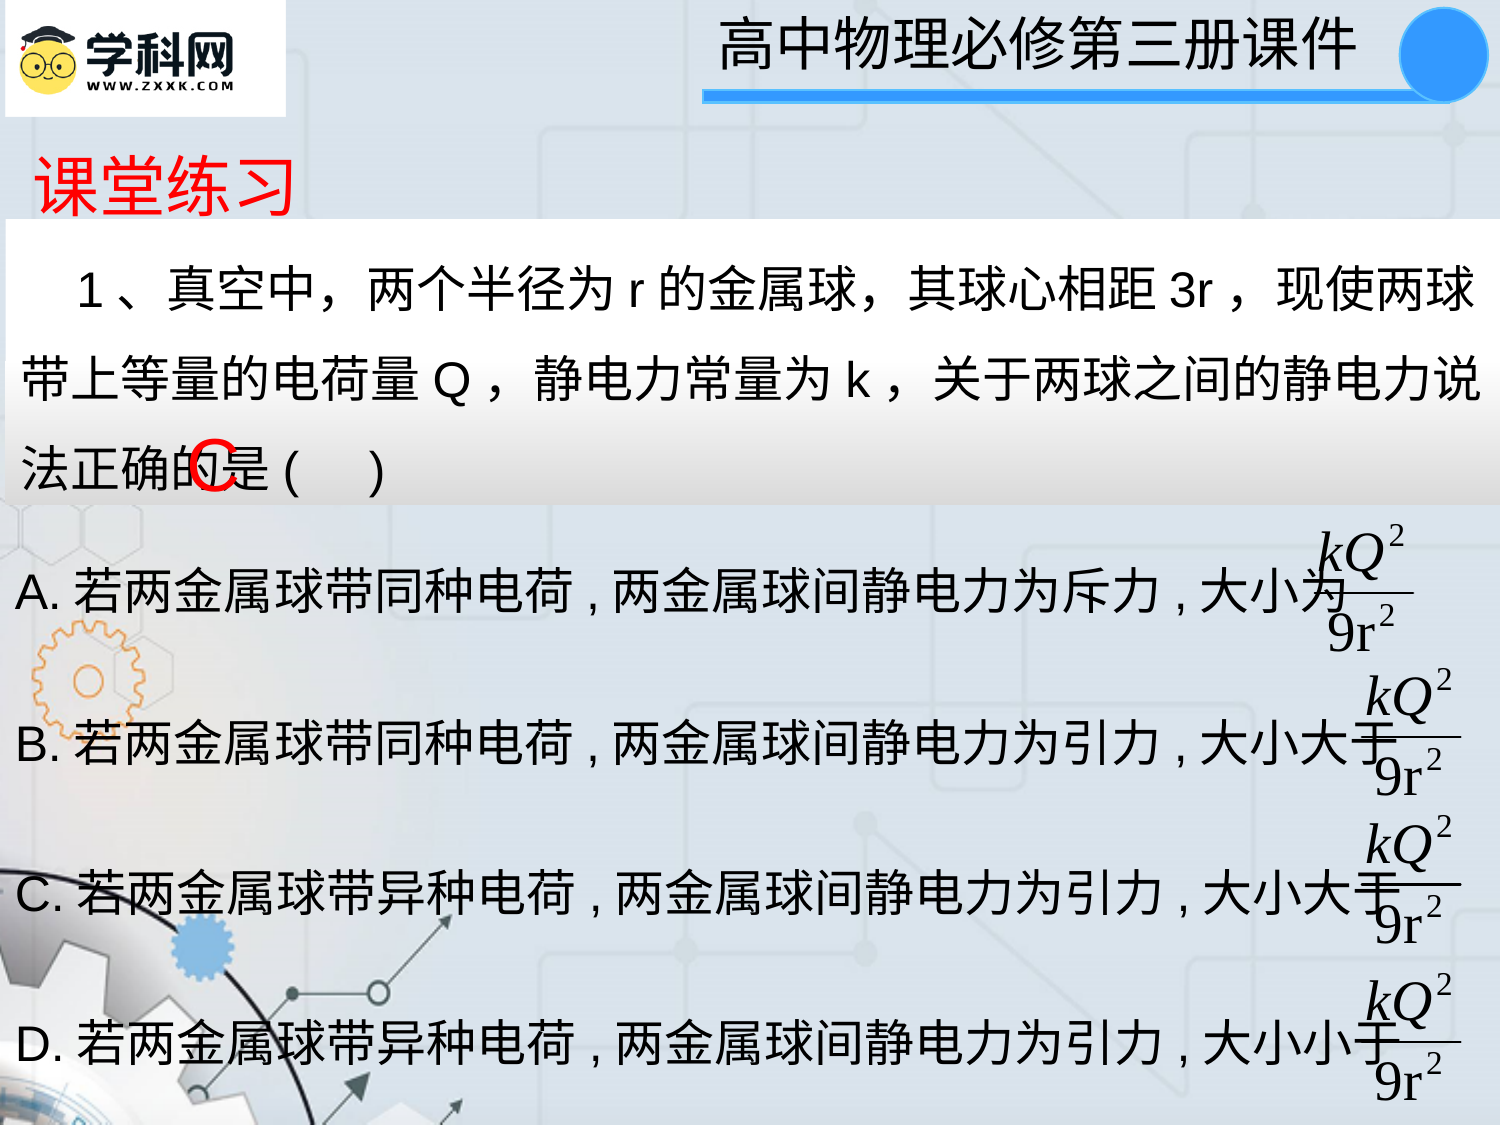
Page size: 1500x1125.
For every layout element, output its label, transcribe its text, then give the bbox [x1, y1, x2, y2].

text_box A.若两金属球带同种电荷,两金属球间静电力为斥力,大小为 B.若两金属球带同种电荷,两金属球间静电力为引力,大小大于 C.若两金属球带异种电荷,两金属球间静电力为引力,大小大于 D.若两金属球带异种电荷,两金属球间静电力为引力,大小小于 [0, 438, 1492, 1102]
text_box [1352, 956, 1472, 1114]
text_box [1352, 651, 1472, 798]
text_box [1304, 507, 1425, 665]
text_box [1352, 798, 1472, 955]
picture [0, 505, 1500, 1125]
text_box 1、真空中，两个半径为r的金属球，其球心相距3r，现使两球带上等量的电荷量Q，静电力常量为k，关于两球之间的静电力说法正确的是( ) [5, 219, 1500, 505]
text_box 课堂练习 [17, 137, 347, 219]
picture [0, 0, 1500, 438]
text_box C [171, 408, 283, 514]
